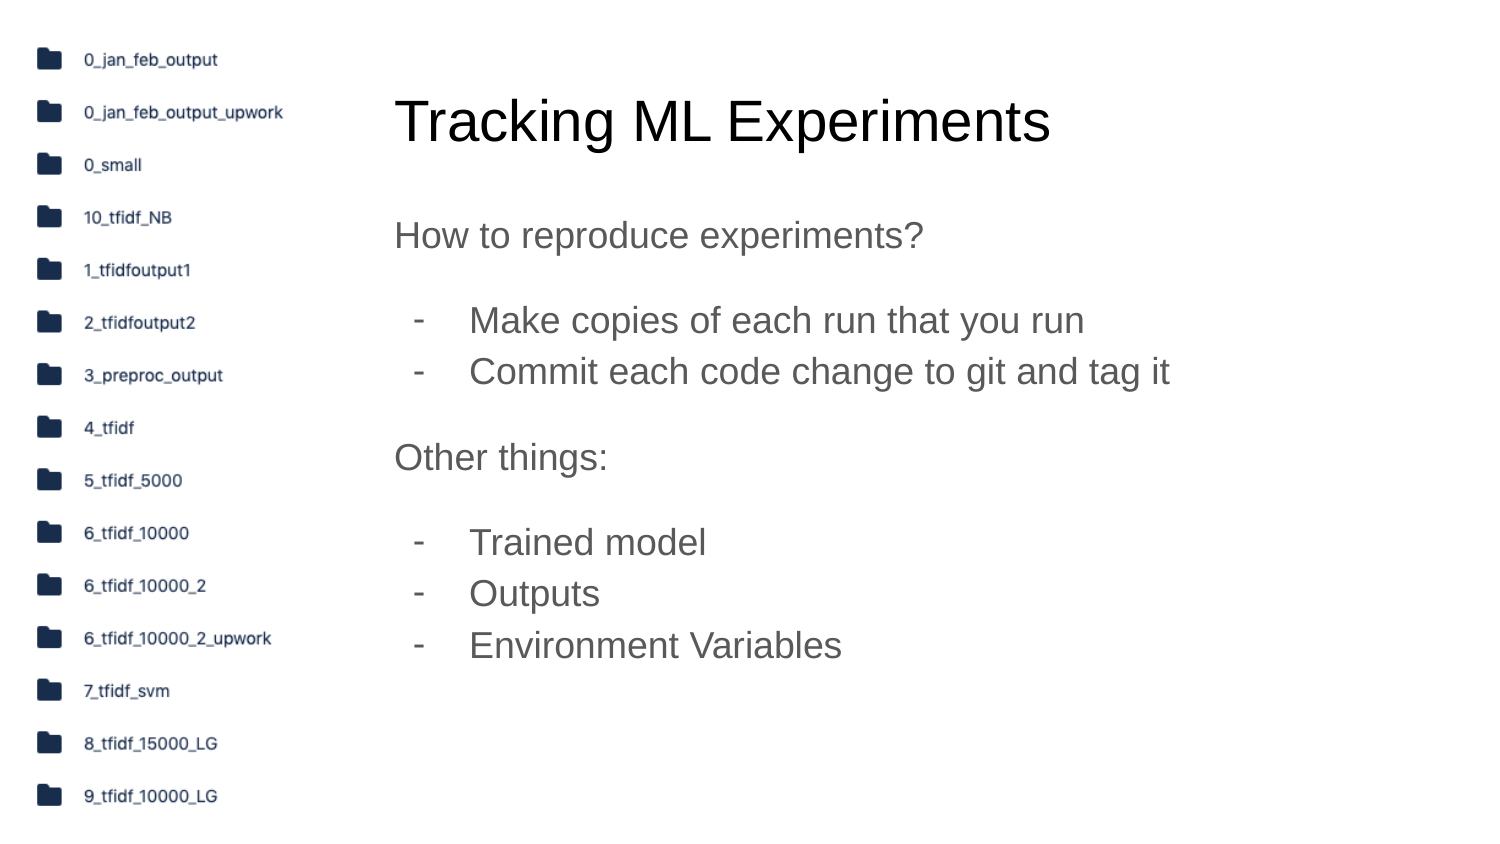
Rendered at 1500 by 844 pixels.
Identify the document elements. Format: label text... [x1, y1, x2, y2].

list How to reproduce experiments? Make copies of each run that you run Commit each code change to git and tag it Other things: Trained model Outputs Environment Variables [379, 189, 1449, 750]
picture [25, 41, 362, 828]
title Tracking ML Experiments [379, 68, 1449, 163]
